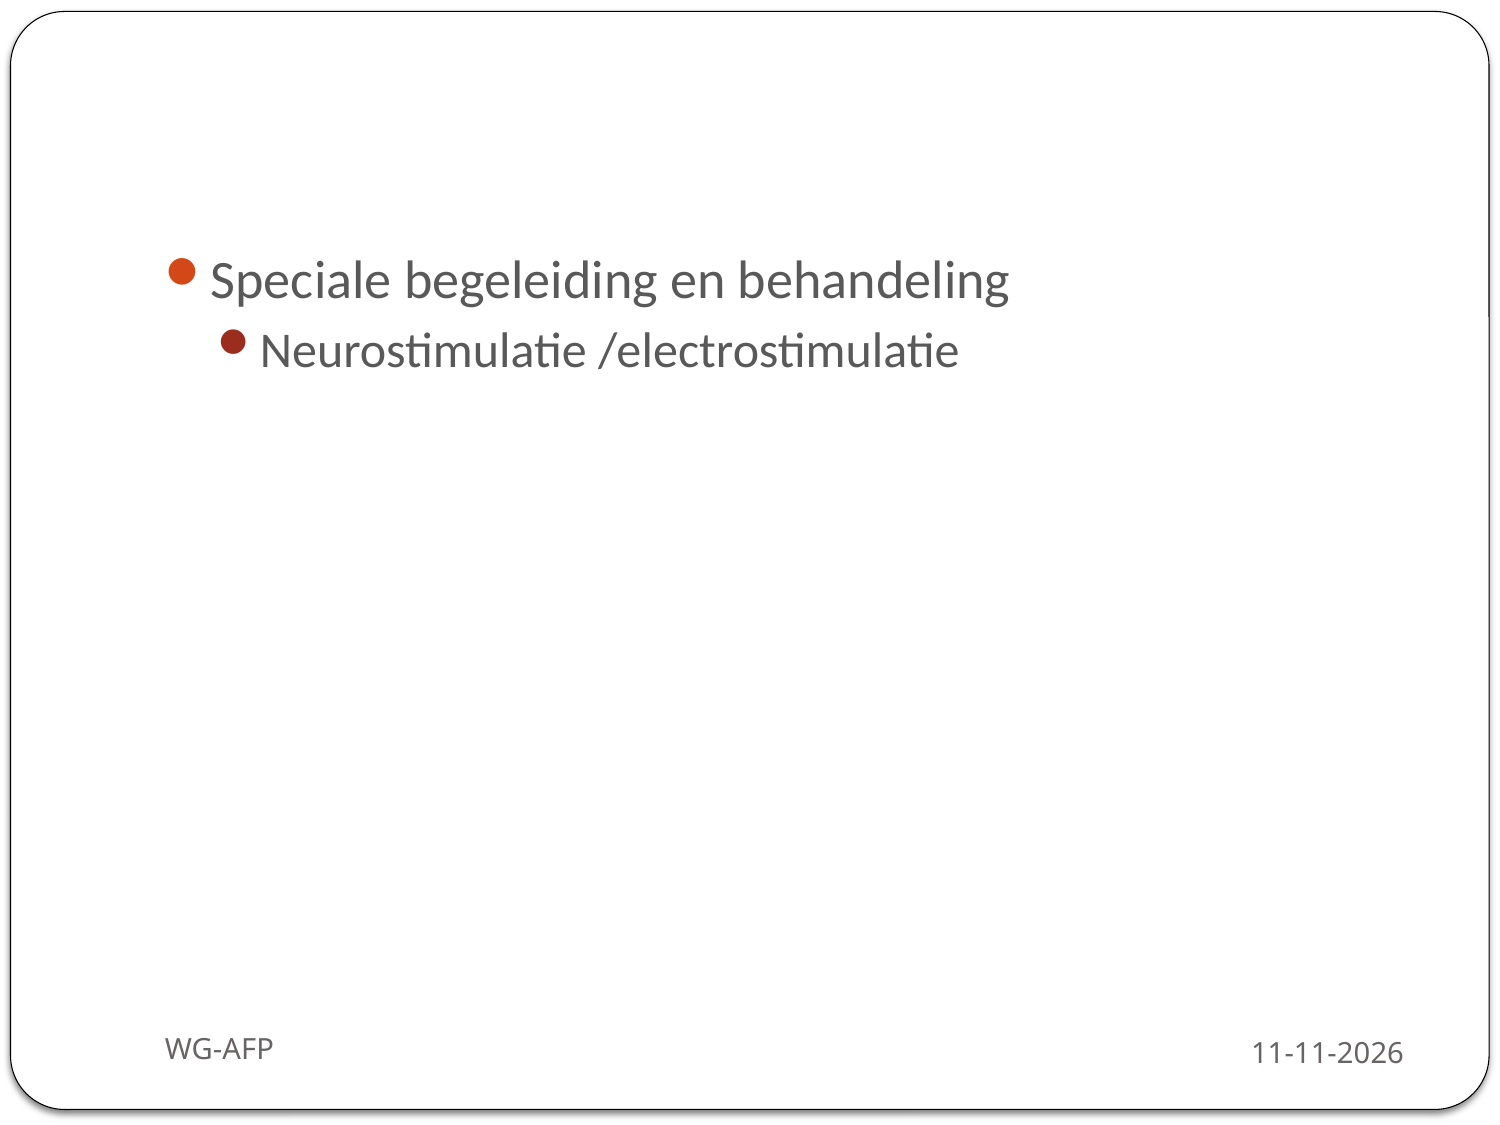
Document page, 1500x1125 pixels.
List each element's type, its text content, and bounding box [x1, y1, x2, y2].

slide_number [1012, 1015, 1419, 1094]
list Speciale begeleiding en behandeling Neurostimulatie /electrostimulatie [150, 237, 1425, 988]
footer WG-AFP [150, 1012, 800, 1088]
